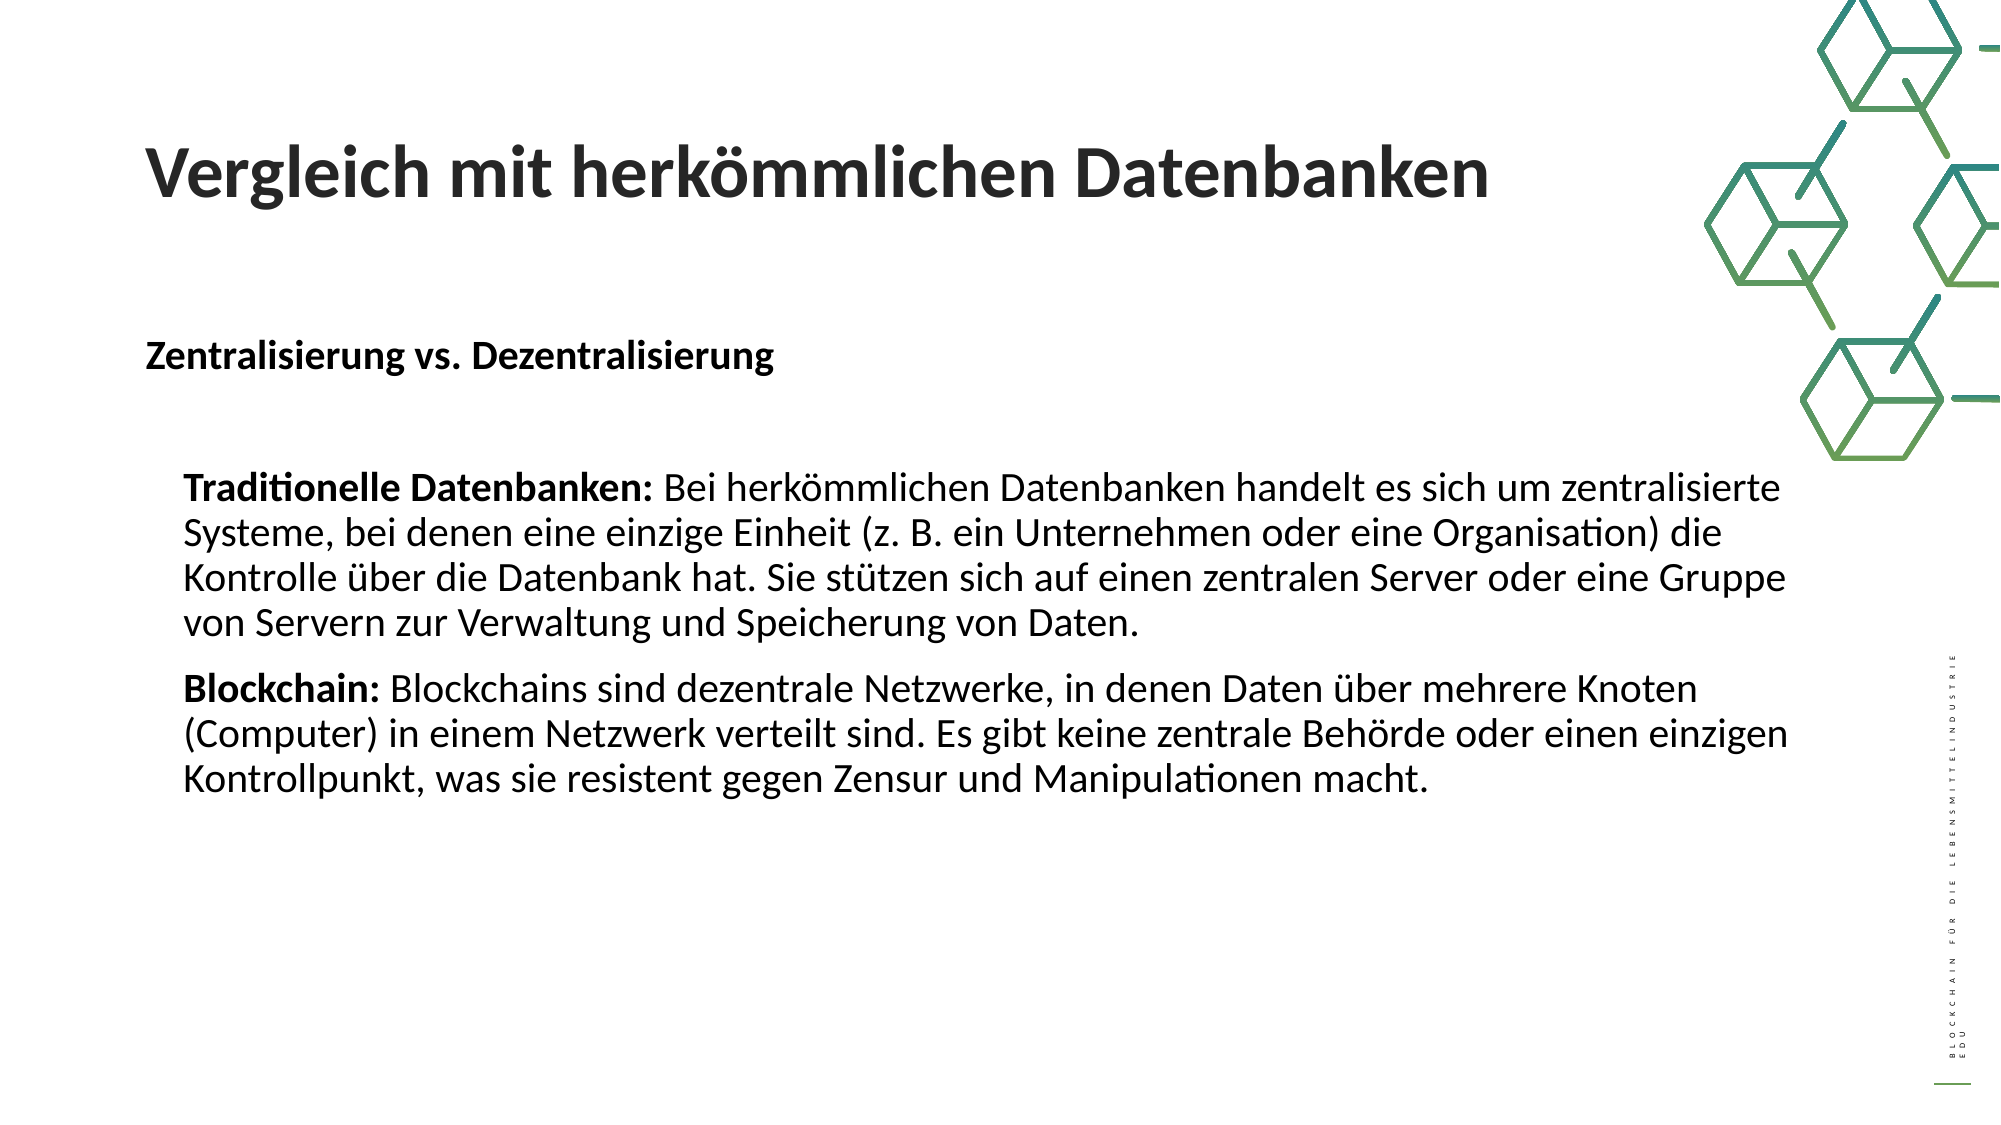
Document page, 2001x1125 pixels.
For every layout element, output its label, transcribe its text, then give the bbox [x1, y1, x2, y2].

list Zentralisierung vs. Dezentralisierung Traditionelle Datenbanken: Bei herkömmlichen Datenbanken handelt es sich um zentralisierte Systeme, bei denen eine einzige Einheit (z. B. ein Unternehmen oder eine Organisation) die Kontrolle über die Datenbank hat. Sie stützen sich auf einen zentralen Server oder eine Gruppe von Servern zur Verwaltung und Speicherung von Daten. Blockchain: Blockchains sind dezentrale Netzwerke, in denen Daten über mehrere Knoten (Computer) in einem Netzwerk verteilt sind. Es gibt keine zentrale Behörde oder einen einzigen Kontrollpunkt, was sie resistent gegen Zensur und Manipulationen macht. [130, 337, 1869, 1097]
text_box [1704, 0, 2000, 461]
list Vergleich mit herkömmlichen Datenbanken [130, 124, 1704, 337]
